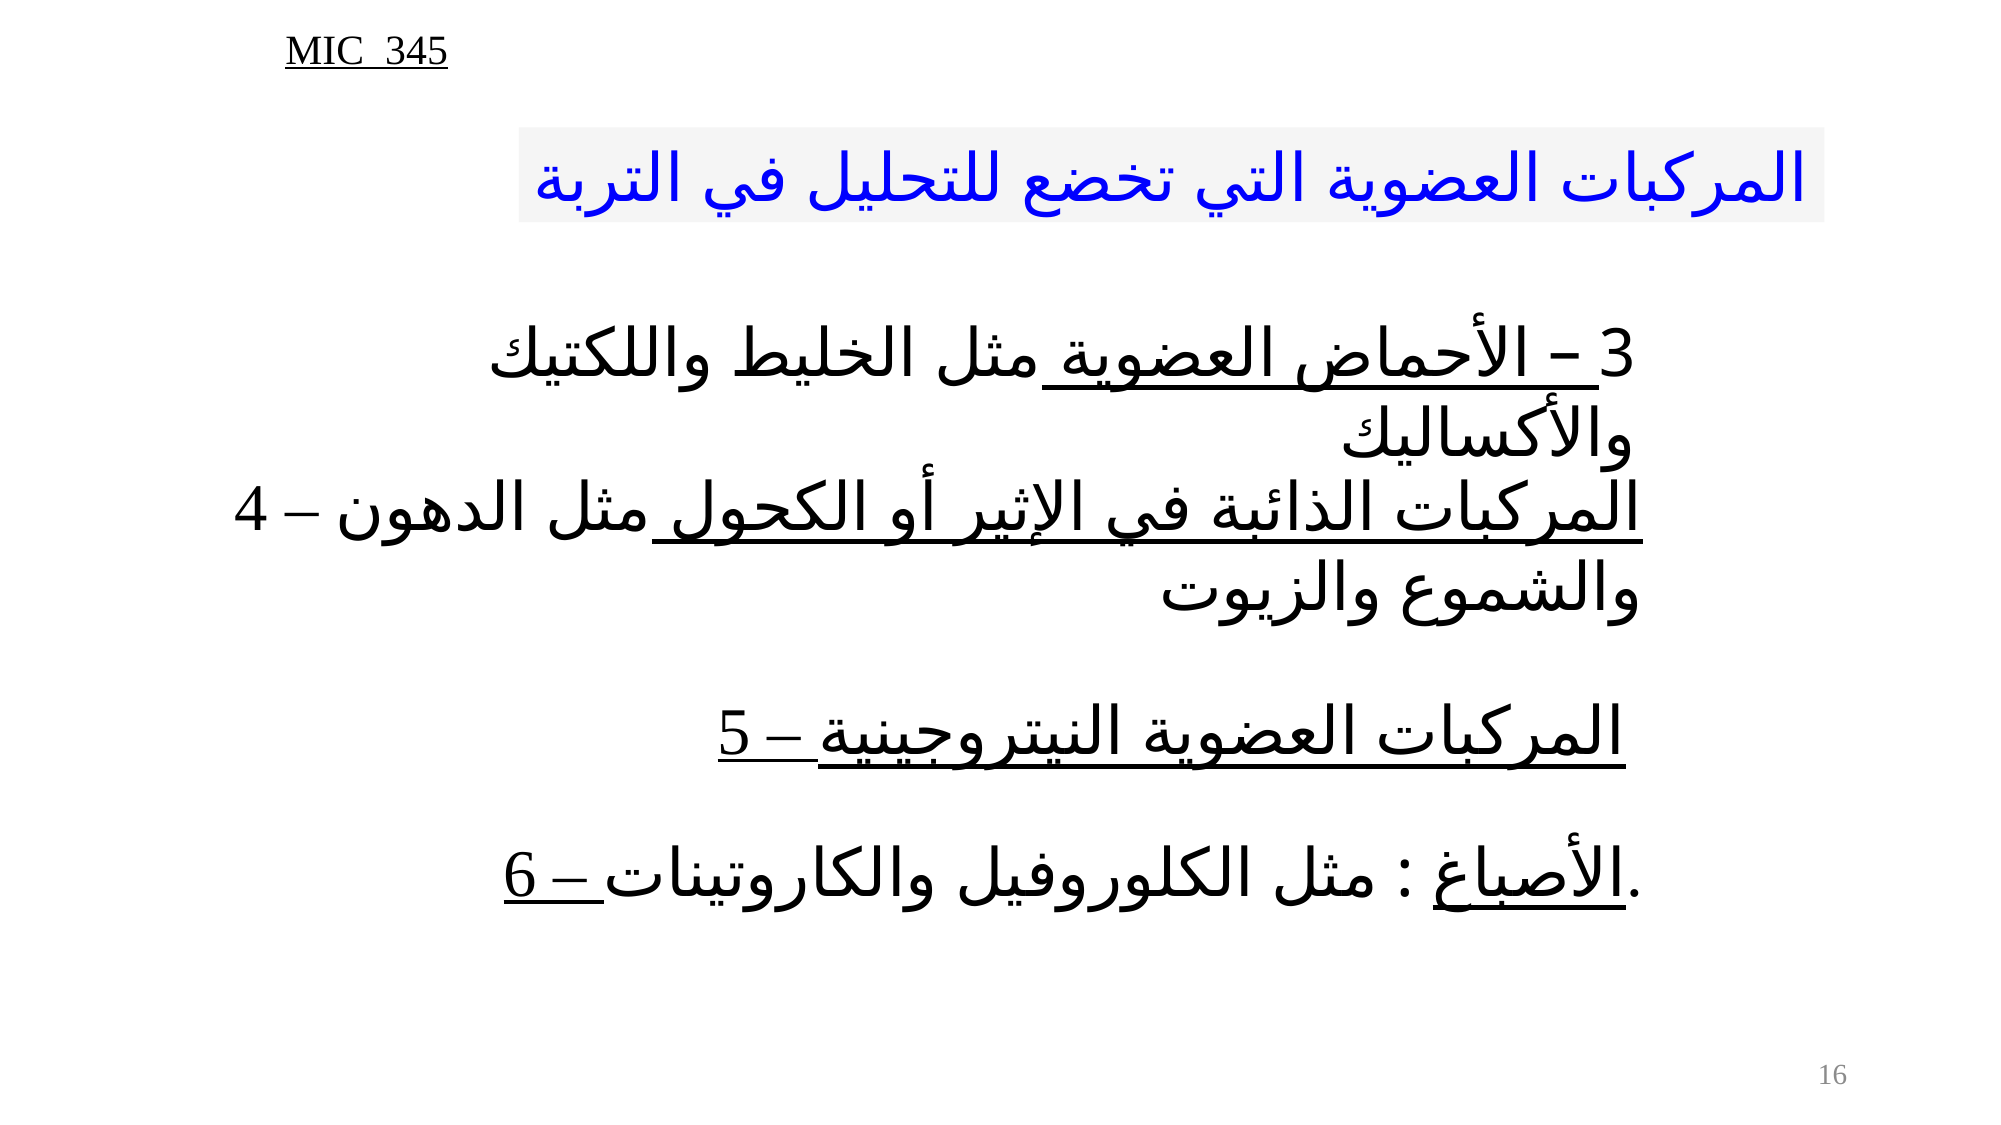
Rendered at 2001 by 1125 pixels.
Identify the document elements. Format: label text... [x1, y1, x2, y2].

text_box MIC 345 [270, 0, 1721, 121]
text_box 5 – المركبات العضوية النيتروجينية [137, 680, 1658, 799]
text_box 6 – الأصباغ : مثل الكلوروفيل والكاروتينات. [137, 822, 1658, 941]
text_box 3 – الأحماض العضوية مثل الخليط واللكتيك والأكساليك [279, 302, 1651, 398]
slide_number 16 [1412, 1042, 1863, 1103]
text_box 4 – المركبات الذائبة في الإثير أو الكحول مثل الدهون والشموع والزيوت [137, 456, 1658, 634]
text_box المركبات العضوية التي تخضع للتحليل في التربة [518, 127, 1825, 223]
